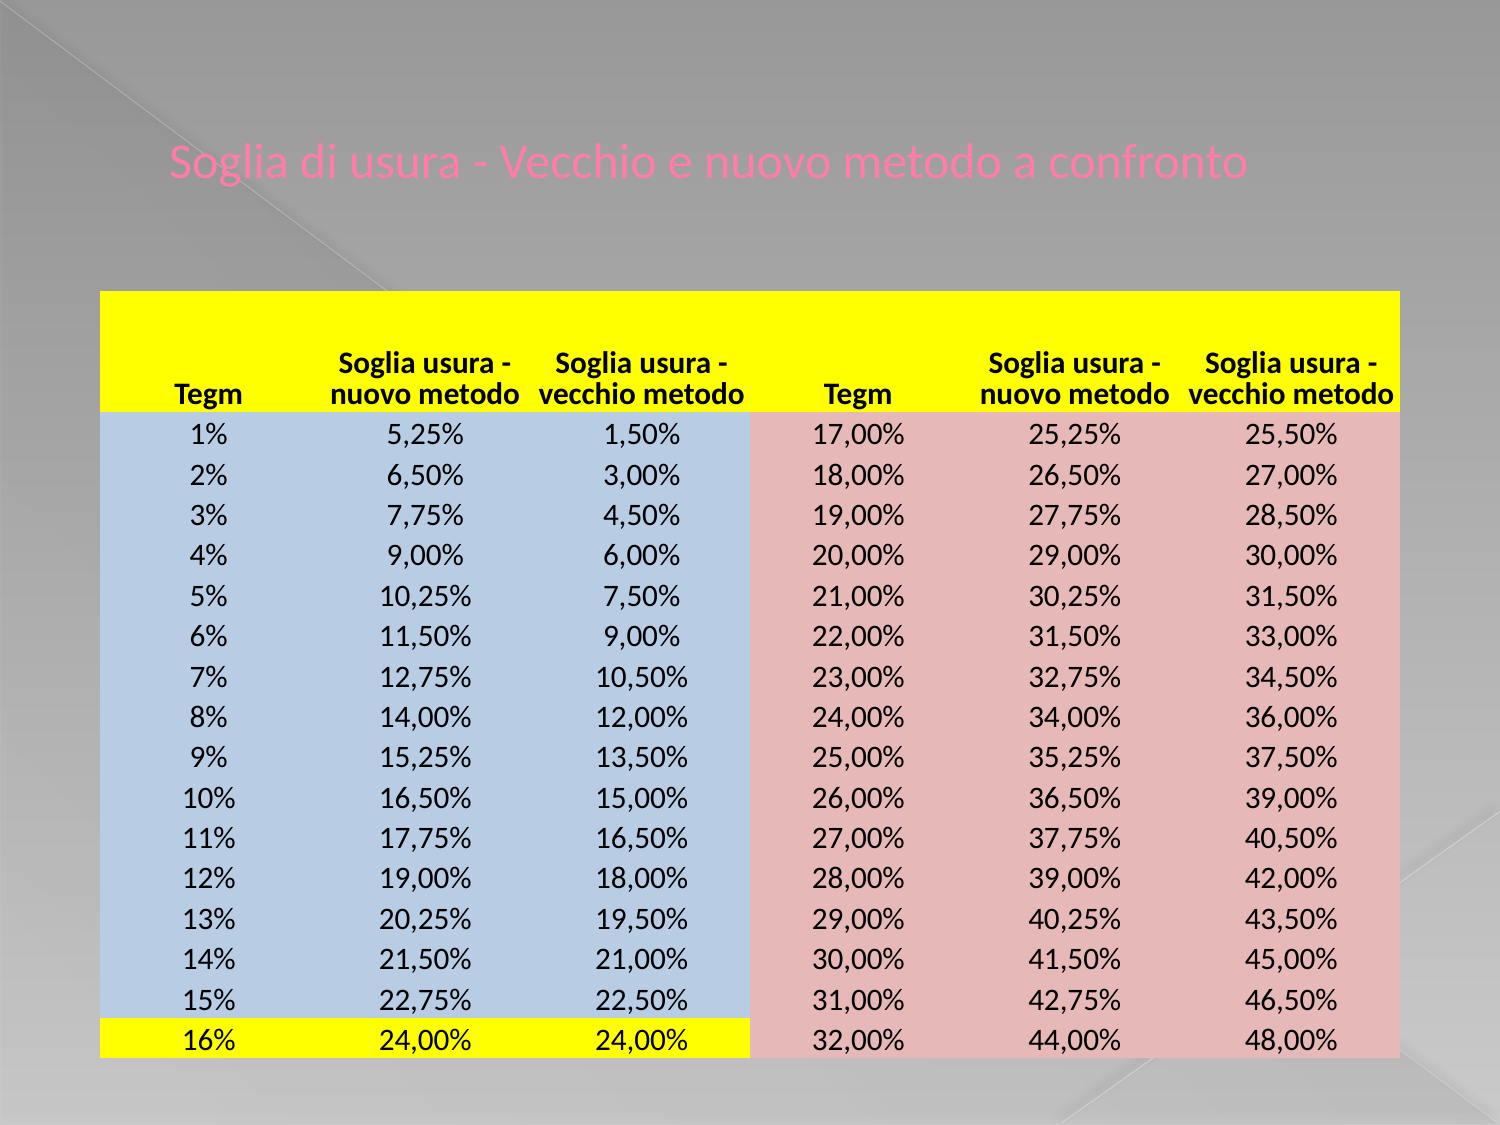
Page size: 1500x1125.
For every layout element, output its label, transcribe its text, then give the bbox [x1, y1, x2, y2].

table_cell 37,75% [967, 816, 1183, 856]
table_cell 34,00% [967, 695, 1183, 735]
table_cell 28,50% [1183, 493, 1400, 533]
table_cell 7% [100, 654, 317, 695]
table_cell 30,25% [967, 574, 1183, 614]
table_cell 40,25% [967, 897, 1183, 937]
table_cell 8% [100, 695, 317, 735]
table_cell 23,00% [750, 654, 967, 695]
table_cell 15,00% [533, 776, 750, 816]
table_cell 4,50% [533, 493, 750, 533]
table_cell 7,75% [317, 493, 533, 533]
table_cell 36,00% [1183, 695, 1400, 735]
table_cell 21,50% [317, 937, 533, 978]
table_cell 19,00% [750, 493, 967, 533]
table_cell 32,00% [750, 1018, 967, 1058]
table_cell 5% [100, 574, 317, 614]
table_cell 17,75% [317, 816, 533, 856]
table_cell 2% [100, 452, 317, 493]
table_cell 14% [100, 937, 317, 978]
table_cell 20,00% [750, 533, 967, 574]
table_cell 33,00% [1183, 614, 1400, 654]
table_cell 35,25% [967, 735, 1183, 776]
table_cell 18,00% [750, 452, 967, 493]
table_cell 21,00% [750, 574, 967, 614]
table_cell 24,00% [750, 695, 967, 735]
table_cell 42,00% [1183, 856, 1400, 897]
table_cell 27,00% [1183, 452, 1400, 493]
table_cell 24,00% [533, 1018, 750, 1058]
table_cell 1,50% [533, 412, 750, 452]
table_cell 9% [100, 735, 317, 776]
table_cell 21,00% [533, 937, 750, 978]
table_cell 11% [100, 816, 317, 856]
table_cell 24,00% [317, 1018, 533, 1058]
table_cell 31,50% [967, 614, 1183, 654]
table_header Soglia usura - vecchio metodo [1183, 291, 1400, 412]
table_cell 30,00% [1183, 533, 1400, 574]
table_header Soglia usura - vecchio metodo [533, 291, 750, 412]
table_cell 20,25% [317, 897, 533, 937]
table_cell 27,75% [967, 493, 1183, 533]
table_cell 22,50% [533, 978, 750, 1018]
table_cell 43,50% [1183, 897, 1400, 937]
table_header Soglia usura - nuovo metodo [317, 291, 533, 412]
table_cell 22,00% [750, 614, 967, 654]
table_cell 9,00% [533, 614, 750, 654]
table_cell 25,00% [750, 735, 967, 776]
table_cell 13,50% [533, 735, 750, 776]
table_cell 15% [100, 978, 317, 1018]
table_cell 25,50% [1183, 412, 1400, 452]
table_cell 13% [100, 897, 317, 937]
table_cell 40,50% [1183, 816, 1400, 856]
table_cell 19,00% [317, 856, 533, 897]
table_cell 16% [100, 1018, 317, 1058]
table_cell 9,00% [317, 533, 533, 574]
table_cell 31,50% [1183, 574, 1400, 614]
table_cell 42,75% [967, 978, 1183, 1018]
table_cell 31,00% [750, 978, 967, 1018]
table_cell 46,50% [1183, 978, 1400, 1018]
table_cell 14,00% [317, 695, 533, 735]
table_cell 16,50% [317, 776, 533, 816]
table_cell 29,00% [750, 897, 967, 937]
table_cell 10,25% [317, 574, 533, 614]
table_cell 1% [100, 412, 317, 452]
table_cell 45,00% [1183, 937, 1400, 978]
table_cell 39,00% [1183, 776, 1400, 816]
table_header Tegm [750, 291, 967, 412]
table_cell 6% [100, 614, 317, 654]
table_cell 3% [100, 493, 317, 533]
table_cell 44,00% [967, 1018, 1183, 1058]
table_cell 10,50% [533, 654, 750, 695]
table_cell 39,00% [967, 856, 1183, 897]
table_cell 32,75% [967, 654, 1183, 695]
table_cell 22,75% [317, 978, 533, 1018]
table_cell 36,50% [967, 776, 1183, 816]
table_cell 18,00% [533, 856, 750, 897]
title Soglia di usura - Vecchio e nuovo metodo a confronto [75, 43, 1425, 274]
table_cell 12,75% [317, 654, 533, 695]
table_cell 6,00% [533, 533, 750, 574]
table_cell 25,25% [967, 412, 1183, 452]
table_cell 19,50% [533, 897, 750, 937]
table_cell 27,00% [750, 816, 967, 856]
table_cell 26,50% [967, 452, 1183, 493]
table_cell 12% [100, 856, 317, 897]
table_cell 29,00% [967, 533, 1183, 574]
table_cell 34,50% [1183, 654, 1400, 695]
table_cell 17,00% [750, 412, 967, 452]
table_cell 5,25% [317, 412, 533, 452]
table_cell 37,50% [1183, 735, 1400, 776]
table_cell 48,00% [1183, 1018, 1400, 1058]
table_cell 3,00% [533, 452, 750, 493]
table_cell 26,00% [750, 776, 967, 816]
table_header Tegm [100, 291, 317, 412]
table_cell 12,00% [533, 695, 750, 735]
table_header Soglia usura - nuovo metodo [967, 291, 1183, 412]
table_cell 6,50% [317, 452, 533, 493]
table_cell 15,25% [317, 735, 533, 776]
table_cell 28,00% [750, 856, 967, 897]
table_cell 11,50% [317, 614, 533, 654]
table_cell 10% [100, 776, 317, 816]
table_cell 7,50% [533, 574, 750, 614]
table_cell 4% [100, 533, 317, 574]
table_cell 30,00% [750, 937, 967, 978]
table_cell 16,50% [533, 816, 750, 856]
table_cell 41,50% [967, 937, 1183, 978]
